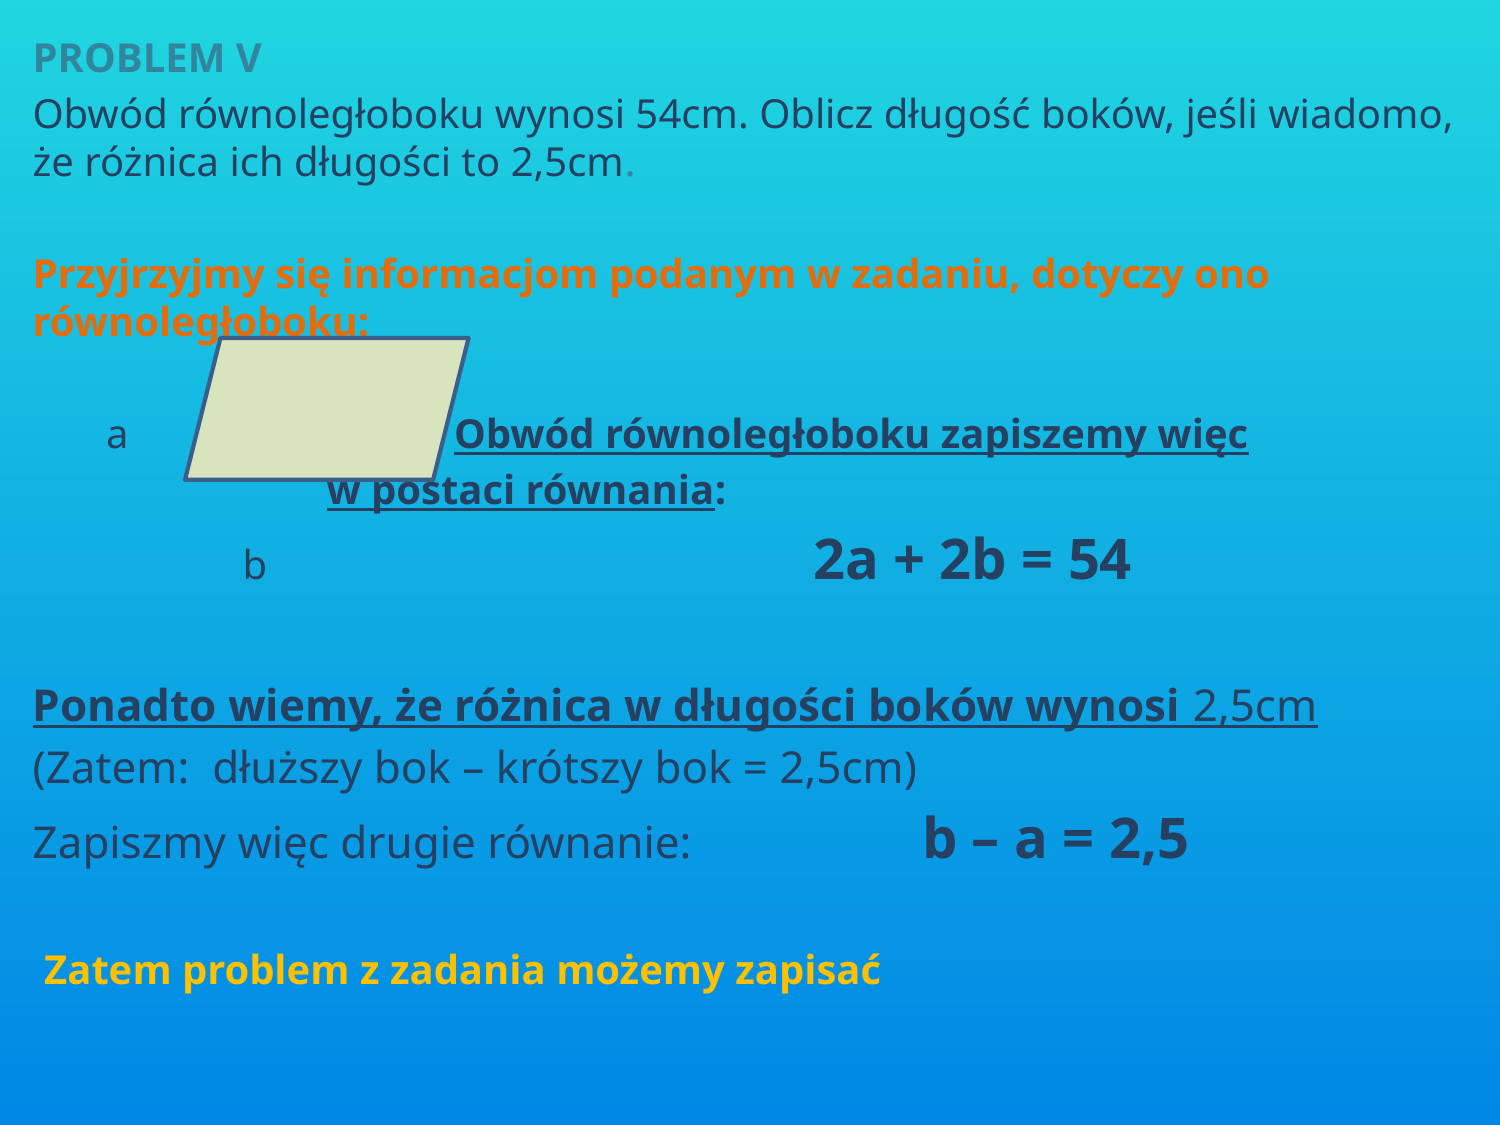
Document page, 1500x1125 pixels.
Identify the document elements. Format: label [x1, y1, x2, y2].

text_box [182, 335, 471, 482]
